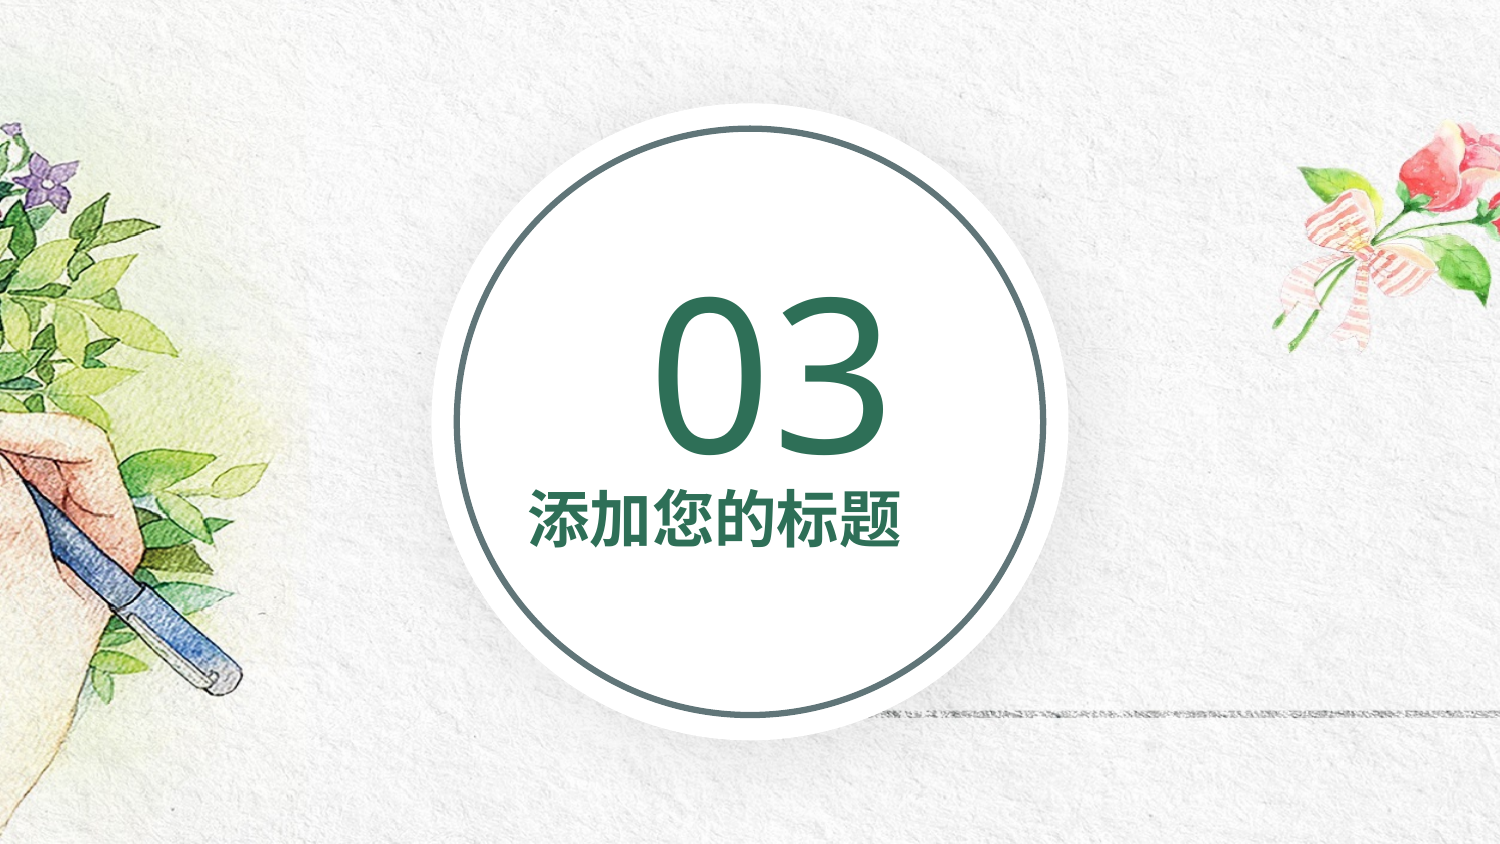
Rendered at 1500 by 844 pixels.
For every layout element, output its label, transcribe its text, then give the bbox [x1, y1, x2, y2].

text_box [455, 127, 1045, 717]
text_box 03 [634, 230, 931, 472]
text_box 添加您的标题 [512, 472, 988, 563]
text_box [430, 102, 1070, 742]
picture [0, 0, 1500, 844]
